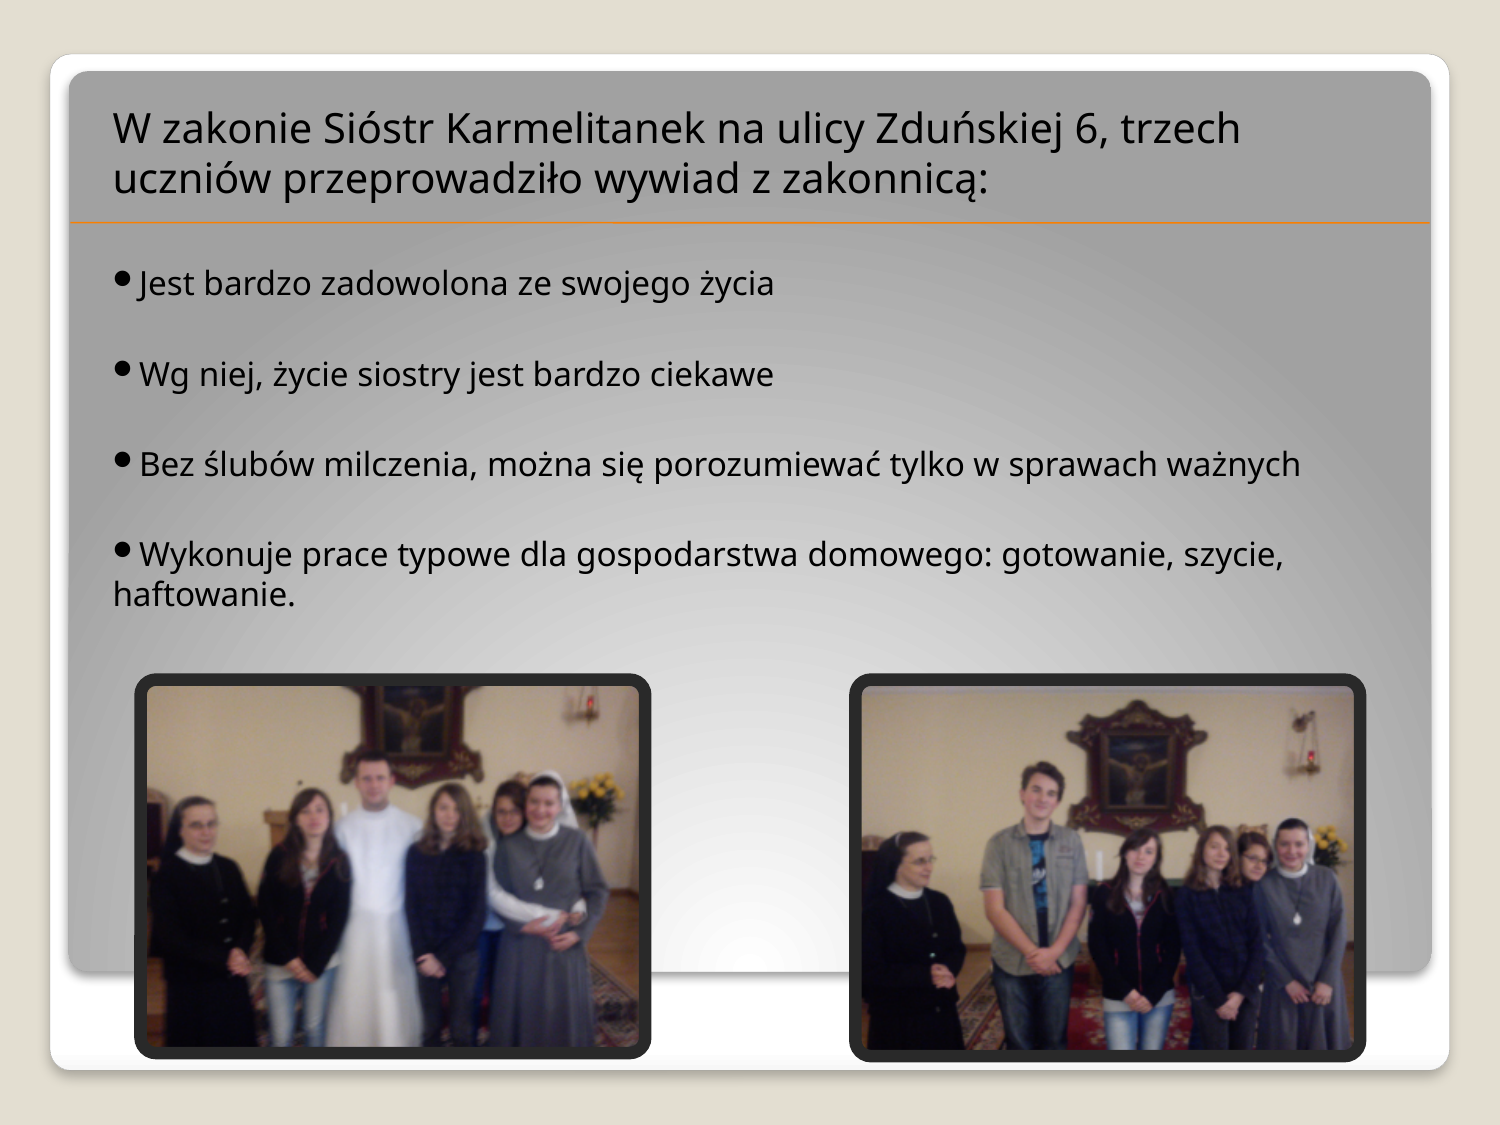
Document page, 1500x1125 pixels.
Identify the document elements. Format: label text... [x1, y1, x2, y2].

list W zakonie Sióstr Karmelitanek na ulicy Zduńskiej 6, trzech uczniów przeprowadziło wywiad z zakonnicą: Jest bardzo zadowolona ze swojego życia Wg niej, życie siostry jest bardzo ciekawe Bez ślubów milczenia, można się porozumiewać tylko w sprawach ważnych Wykonuje prace typowe dla gospodarstwa domowego: gotowanie, szycie, haftowanie. [82, 234, 1425, 950]
picture [855, 679, 1361, 1057]
picture [140, 679, 646, 1054]
list W zakonie Sióstr Karmelitanek na ulicy Zduńskiej 6, trzech uczniów przeprowadziło wywiad z zakonnicą: Jest bardzo zadowolona ze swojego życia Wg niej, życie siostry jest bardzo ciekawe Bez ślubów milczenia, można się porozumiewać tylko w sprawach ważnych Wykonuje prace typowe dla gospodarstwa domowego: gotowanie, szycie, haftowanie. [82, 86, 1425, 222]
